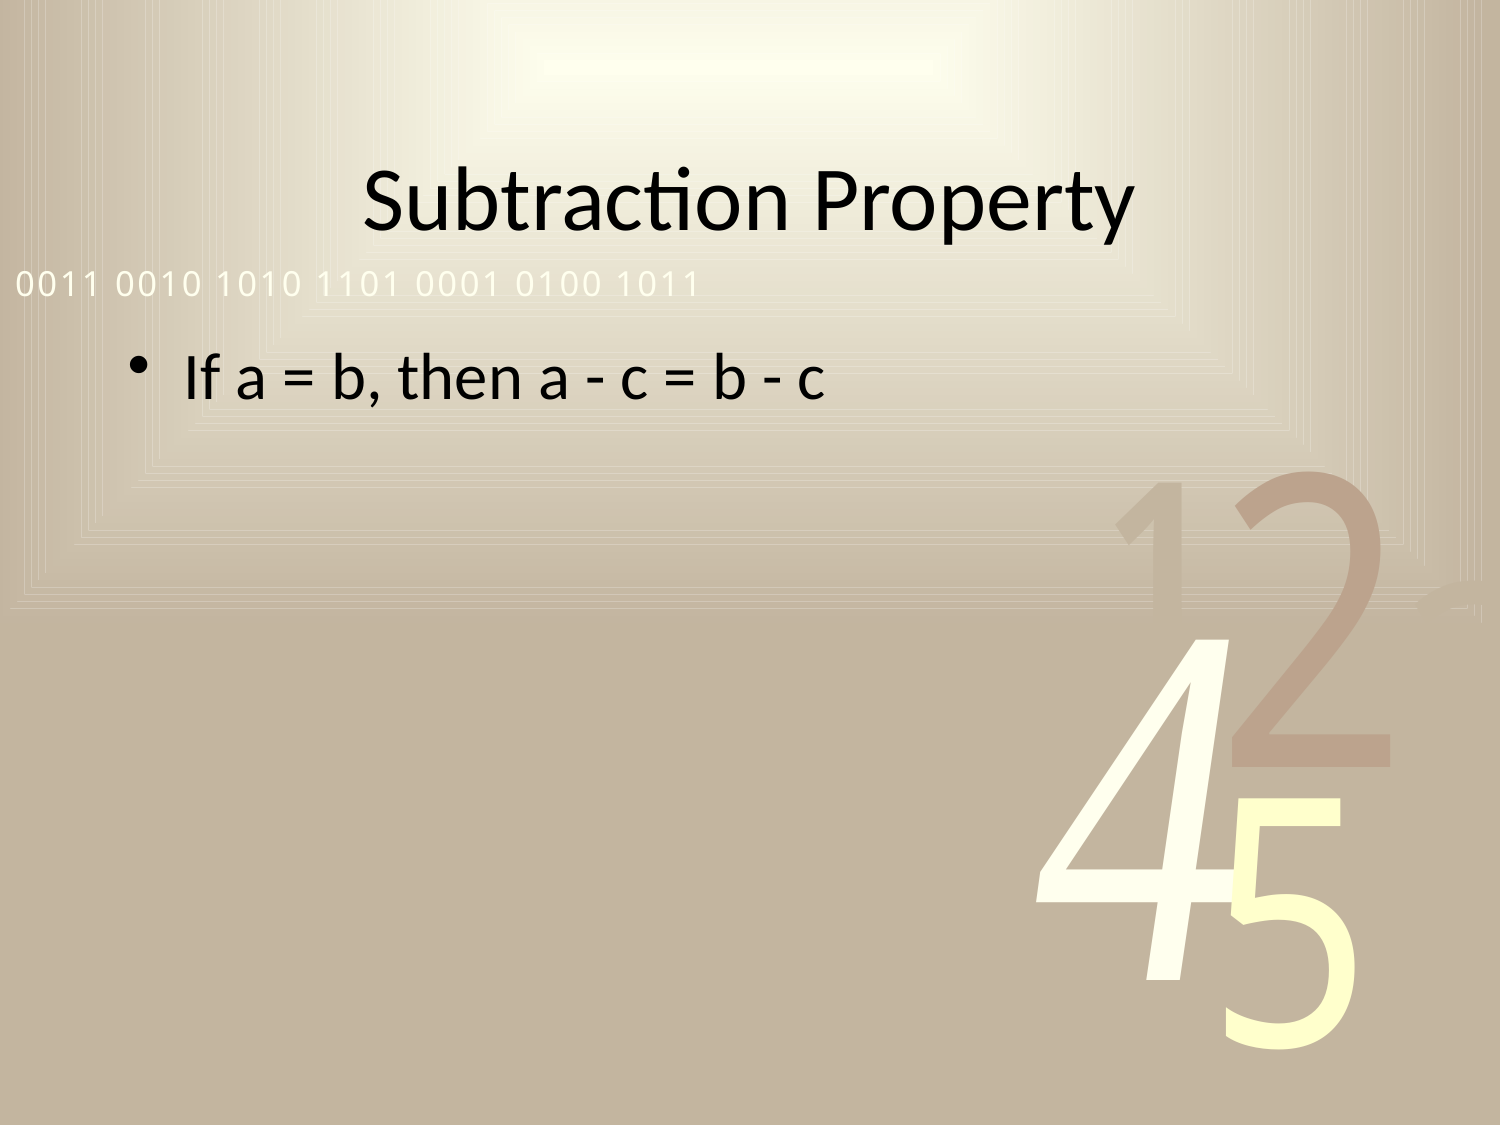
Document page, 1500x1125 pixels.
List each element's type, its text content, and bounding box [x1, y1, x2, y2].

list If a = b, then a - c = b - c [112, 324, 1388, 1001]
title Subtraction Property [112, 99, 1388, 288]
